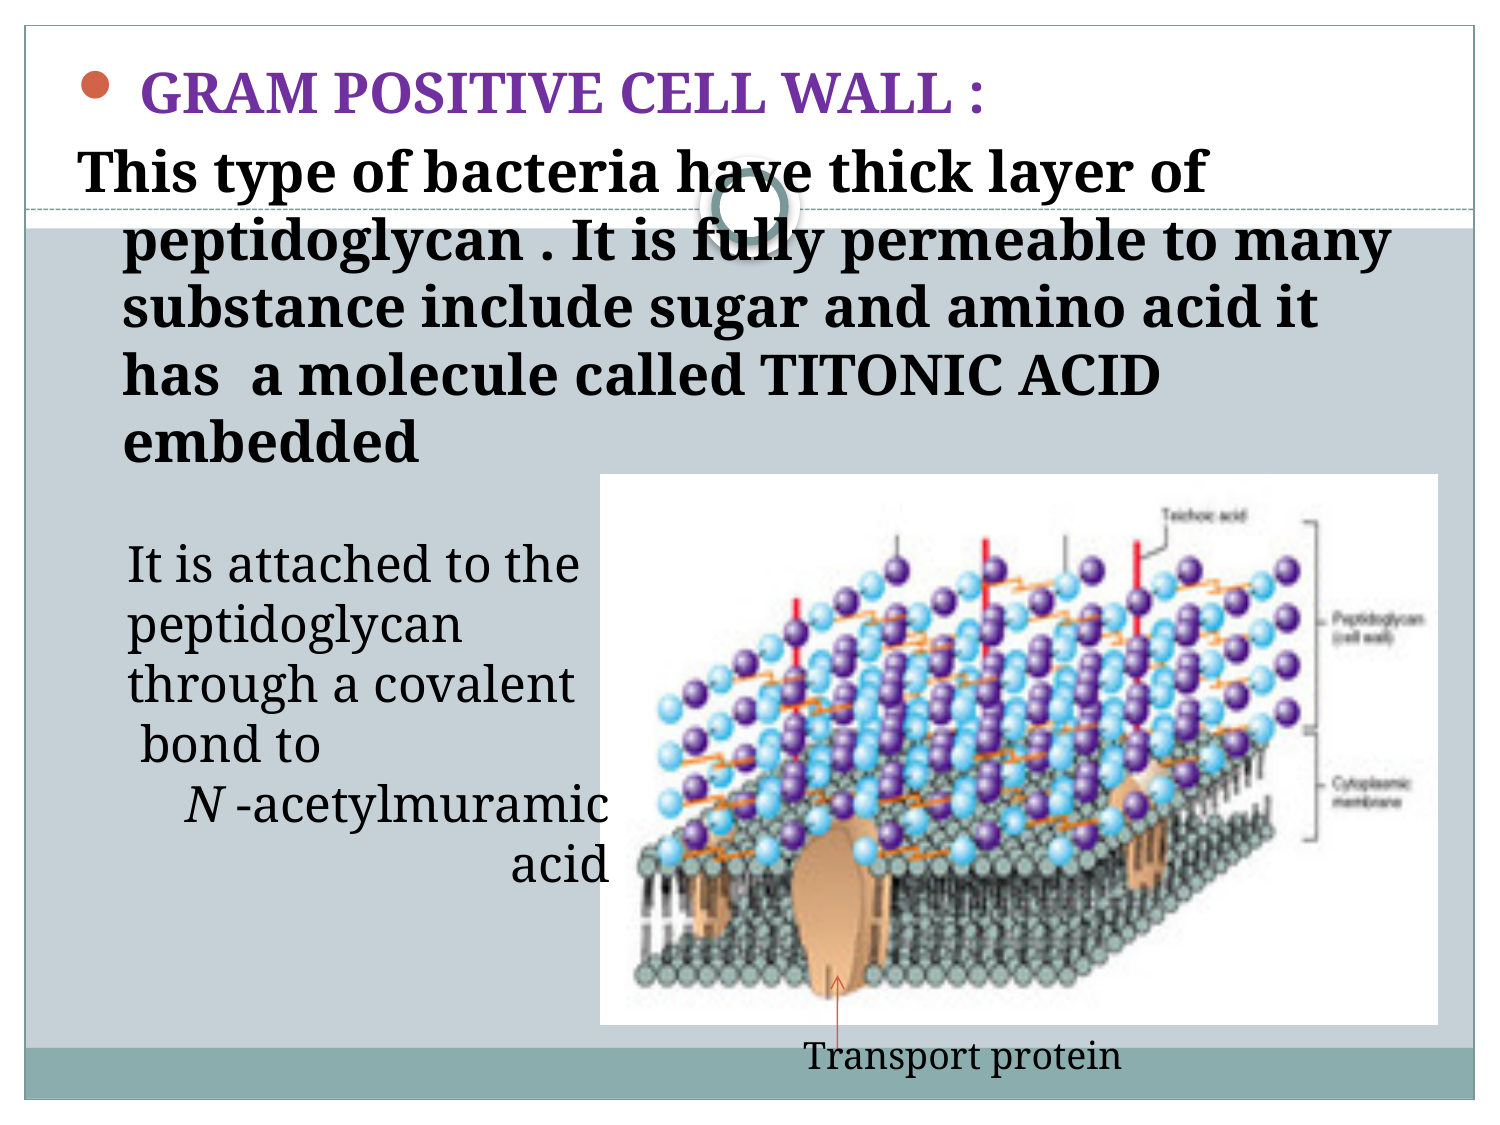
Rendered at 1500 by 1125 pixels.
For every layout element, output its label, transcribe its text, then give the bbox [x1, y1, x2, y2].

picture [599, 474, 1438, 1026]
text_box Transport protein [762, 1037, 1138, 1085]
list GRAM POSITIVE CELL WALL : This type of bacteria have thick layer of peptidoglycan . It is fully permeable to many substance include sugar and amino acid it has a molecule called TITONIC ACID embedded [62, 50, 1413, 1018]
text_box It is attached to the peptidoglycan through a covalent bond to N -acetylmuramic acid [112, 524, 592, 900]
